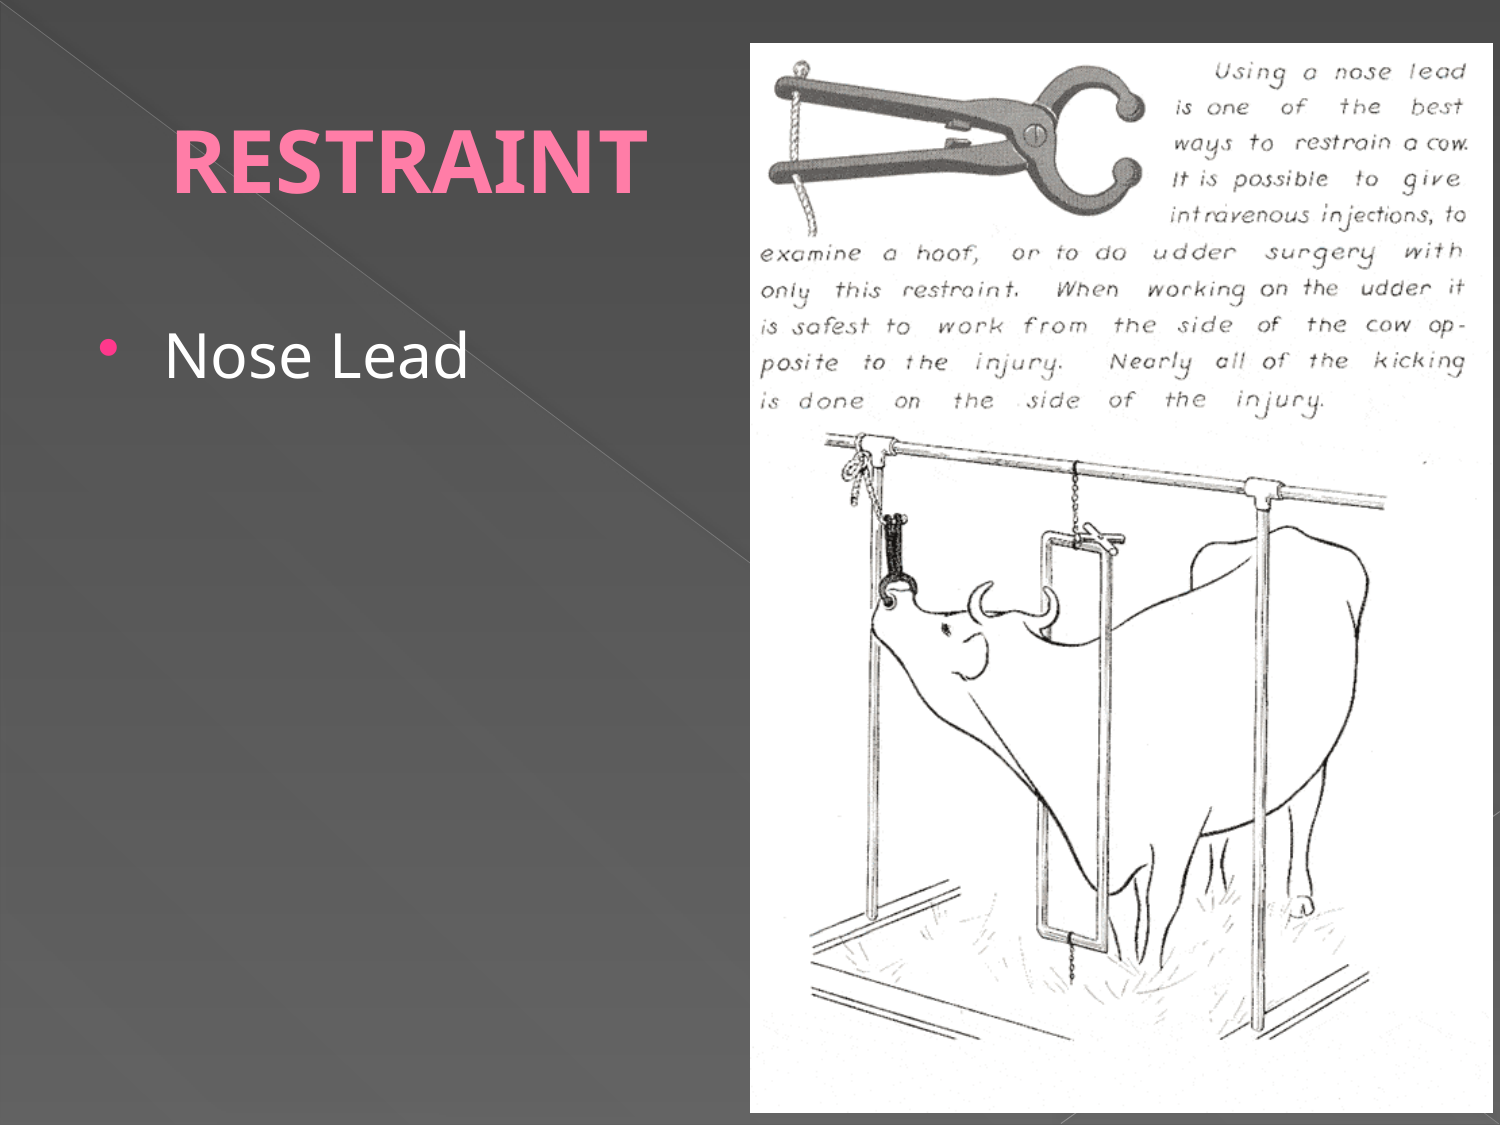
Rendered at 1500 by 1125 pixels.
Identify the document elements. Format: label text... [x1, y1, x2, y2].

list Nose Lead [75, 308, 740, 1059]
title RESTRAINT [75, 43, 740, 274]
picture [749, 43, 1493, 1114]
